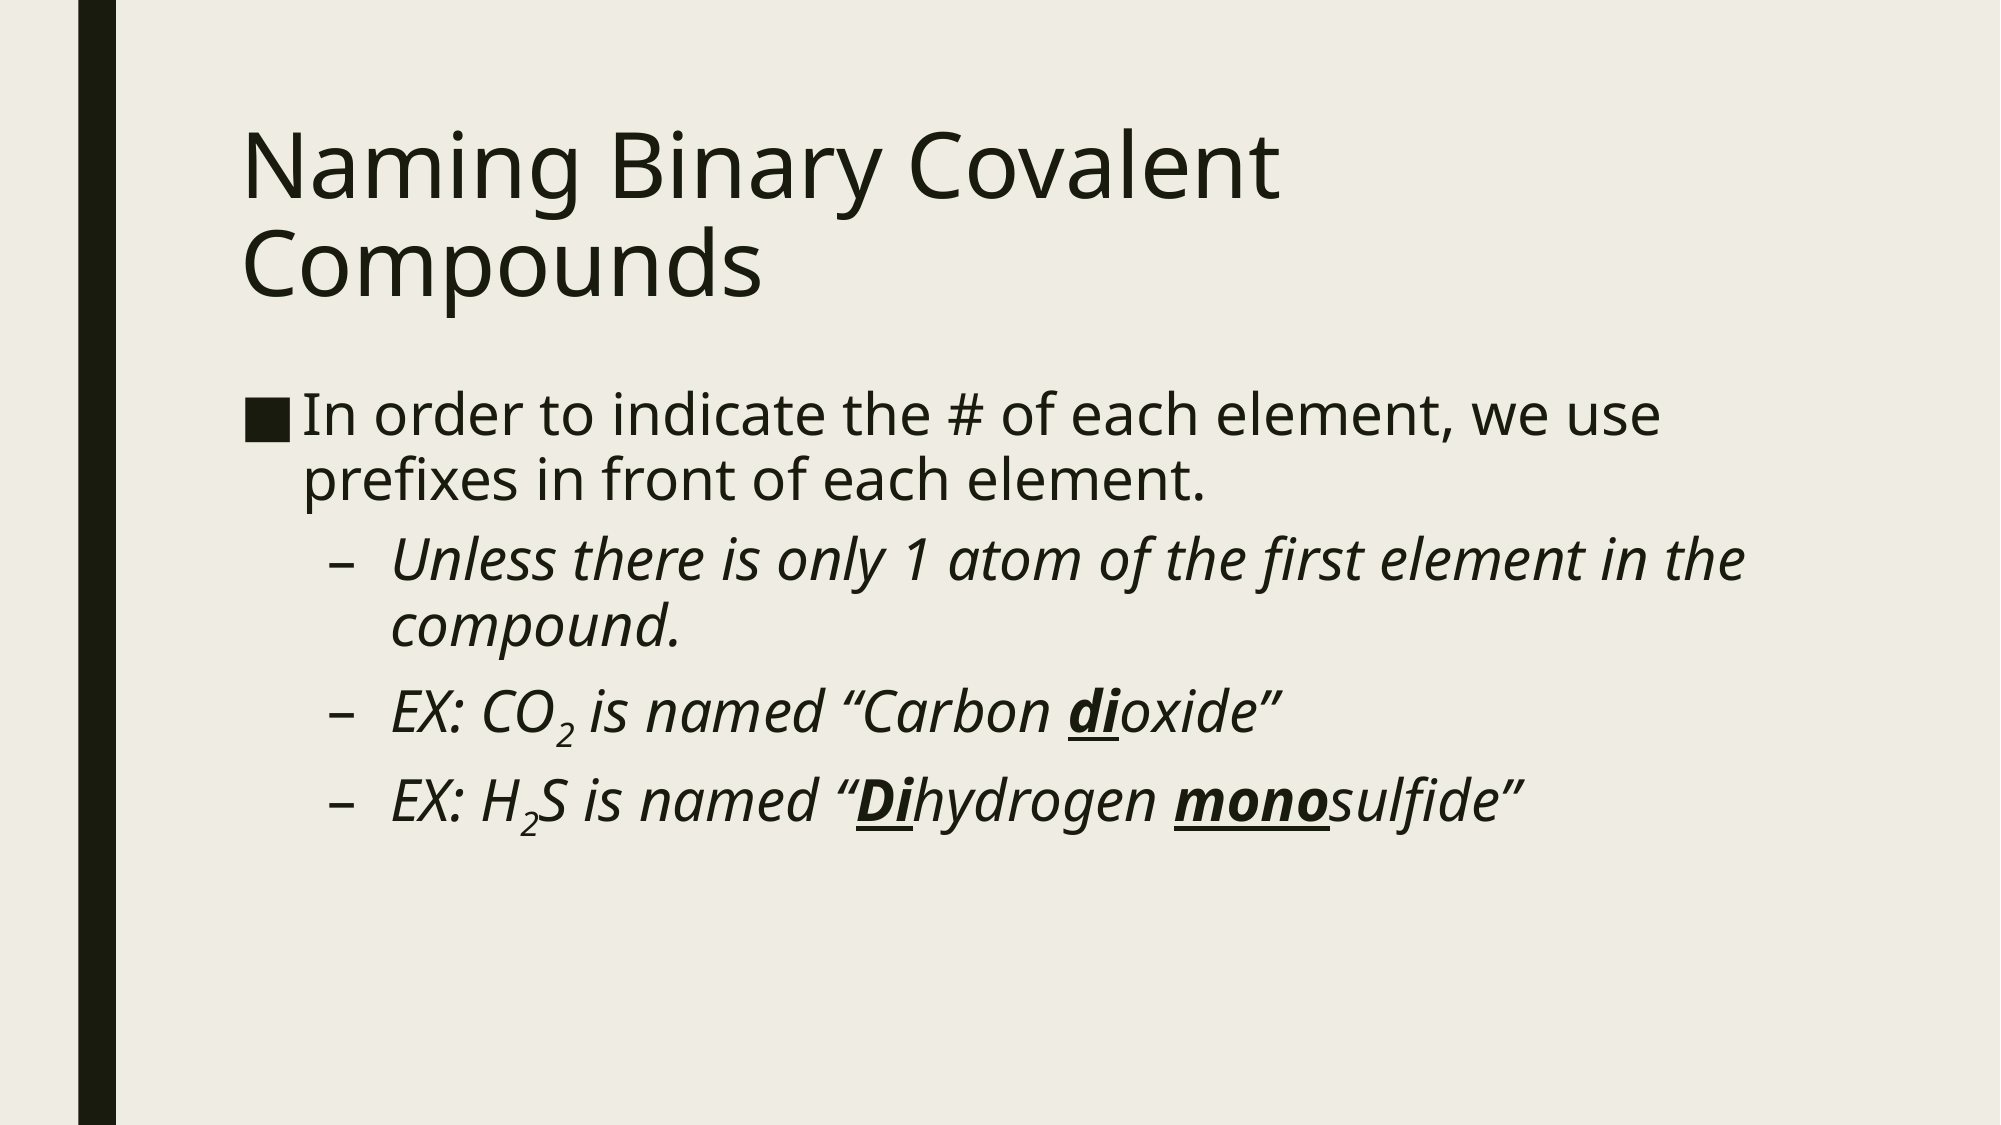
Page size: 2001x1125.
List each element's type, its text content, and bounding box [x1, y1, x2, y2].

list In order to indicate the # of each element, we use prefixes in front of each element. Unless there is only 1 atom of the first element in the compound. EX: CO2 is named “Carbon dioxide” EX: H2S is named “Dihydrogen monosulfide” [225, 375, 1800, 963]
title Naming Binary Covalent Compounds [225, 112, 1800, 357]
